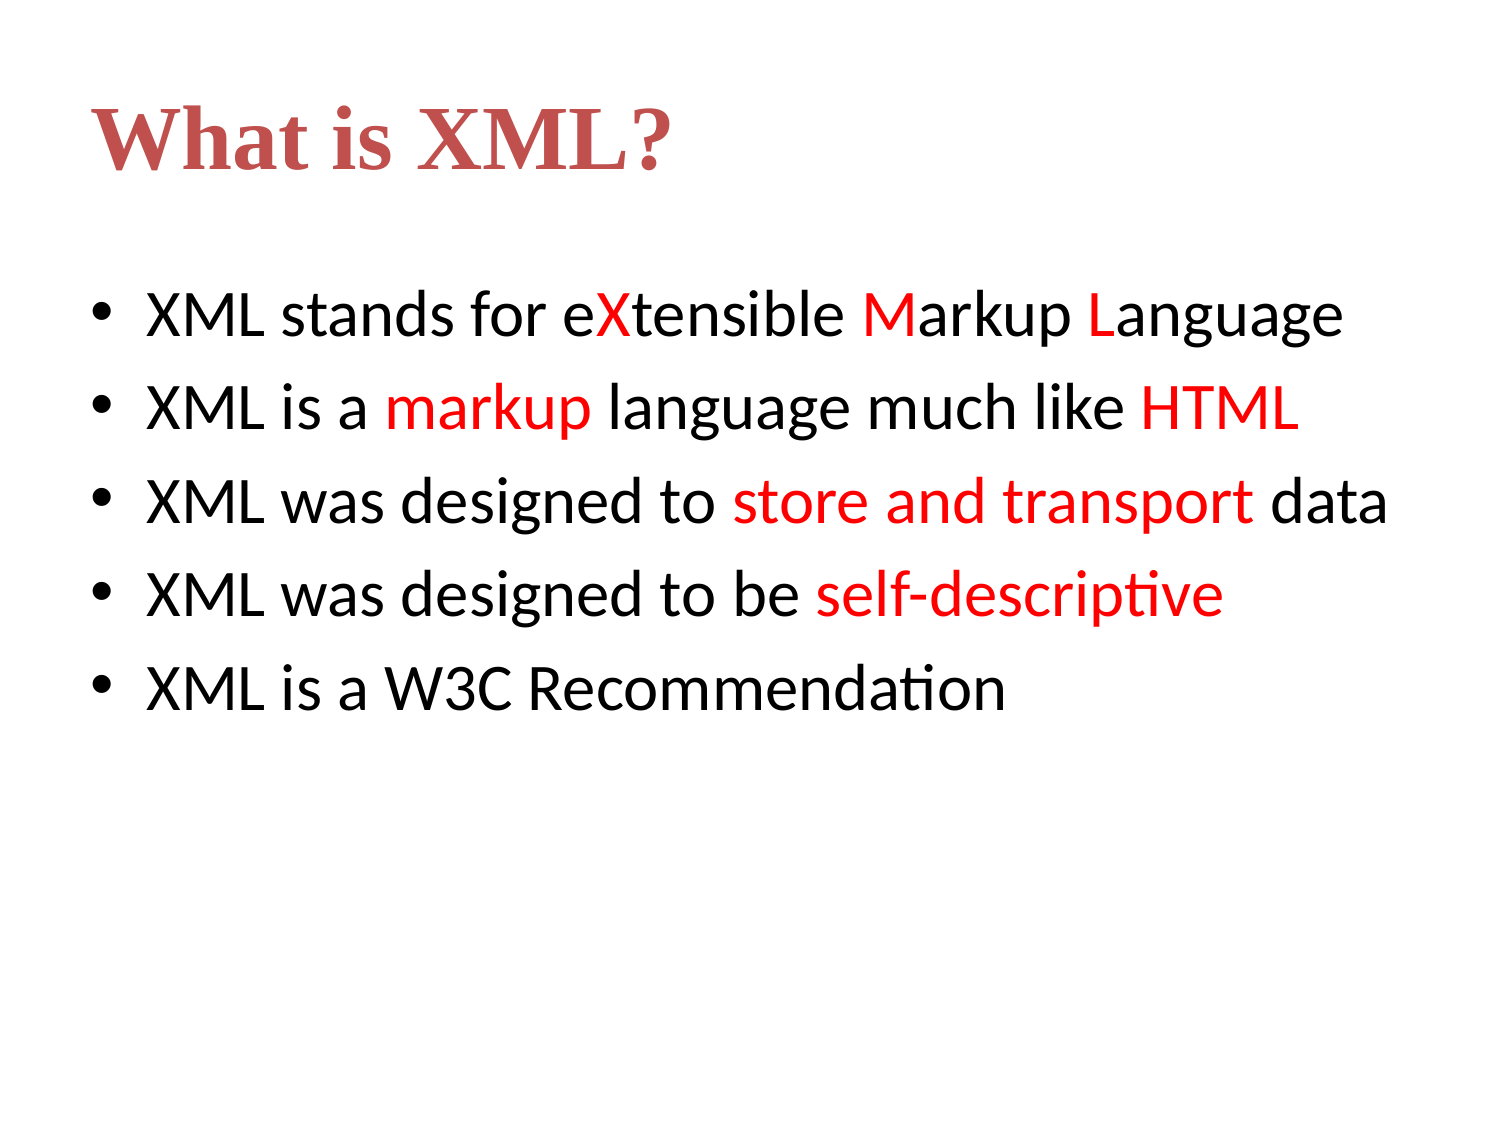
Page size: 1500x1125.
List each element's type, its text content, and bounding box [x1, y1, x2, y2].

list XML stands for eXtensible Markup Language XML is a markup language much like HTML XML was designed to store and transport data XML was designed to be self-descriptive XML is a W3C Recommendation [75, 262, 1425, 1005]
title What is XML? [75, 45, 1425, 233]
